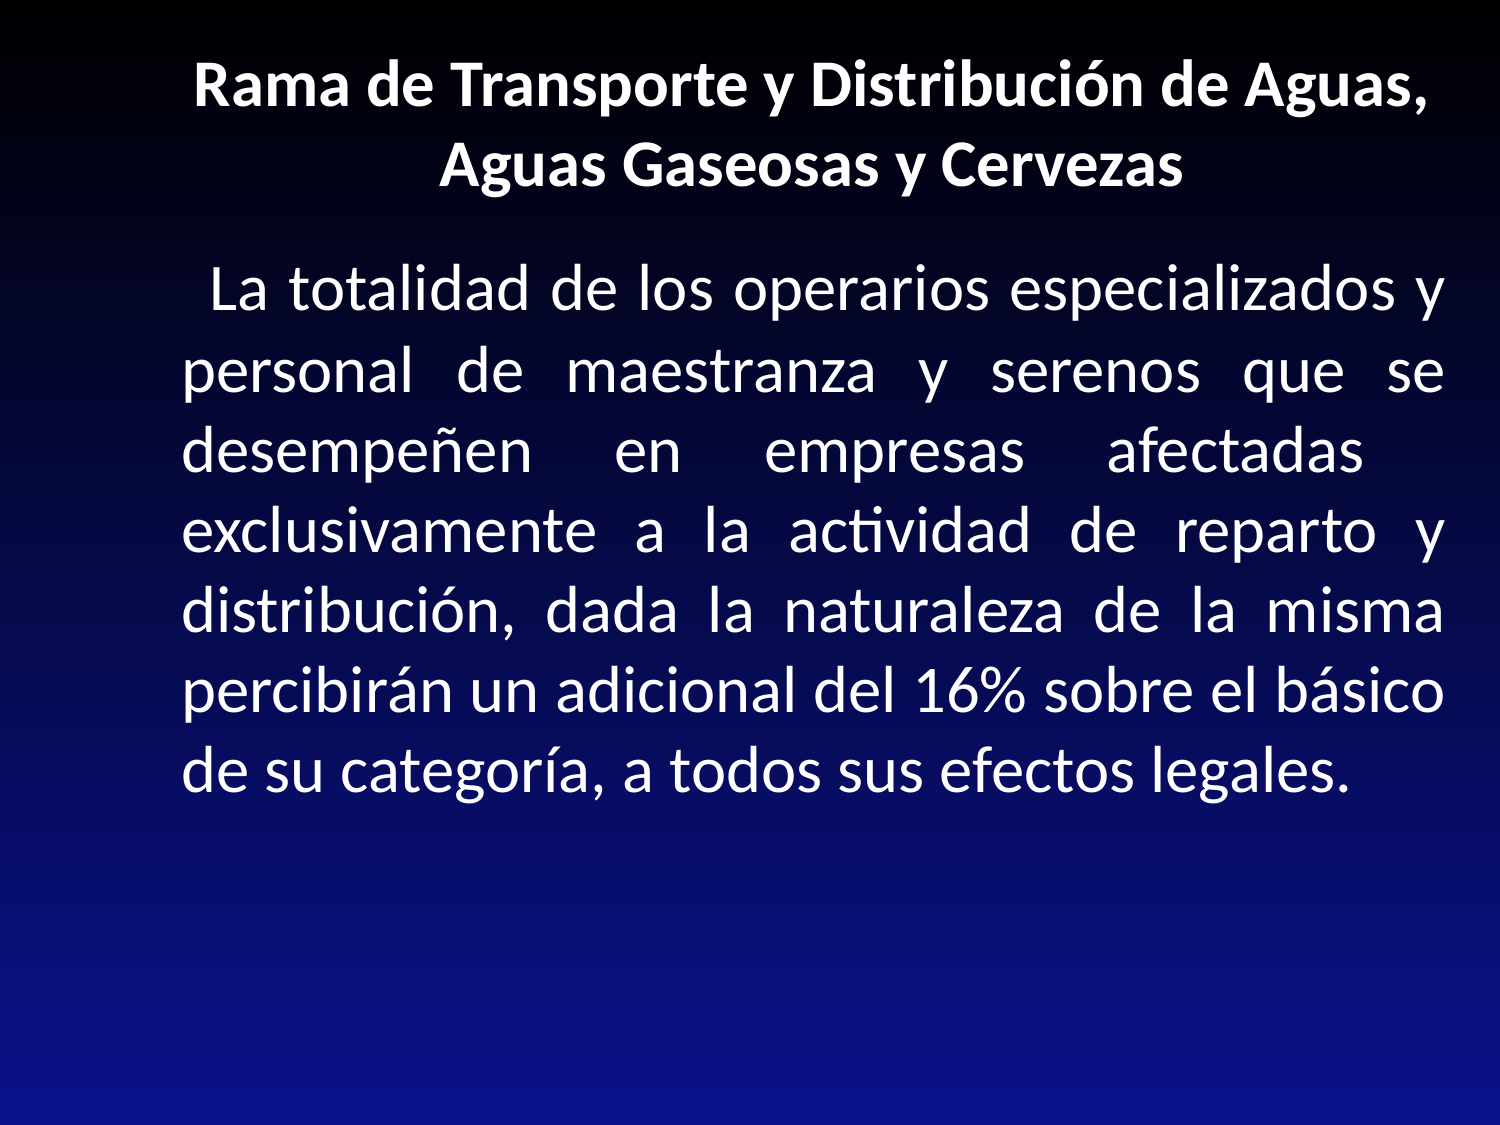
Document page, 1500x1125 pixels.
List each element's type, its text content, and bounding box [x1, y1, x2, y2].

list La totalidad de los operarios especializados y personal de maestranza y serenos que se desempeñen en empresas afectadas exclusivamente a la actividad de reparto y distribución, dada la naturaleza de la misma percibirán un adicional del 16% sobre el básico de su categoría, a todos sus efectos legales. [124, 235, 1448, 917]
title Rama de Transporte y Distribución de Aguas, Aguas Gaseosas y Cervezas [124, 39, 1500, 194]
